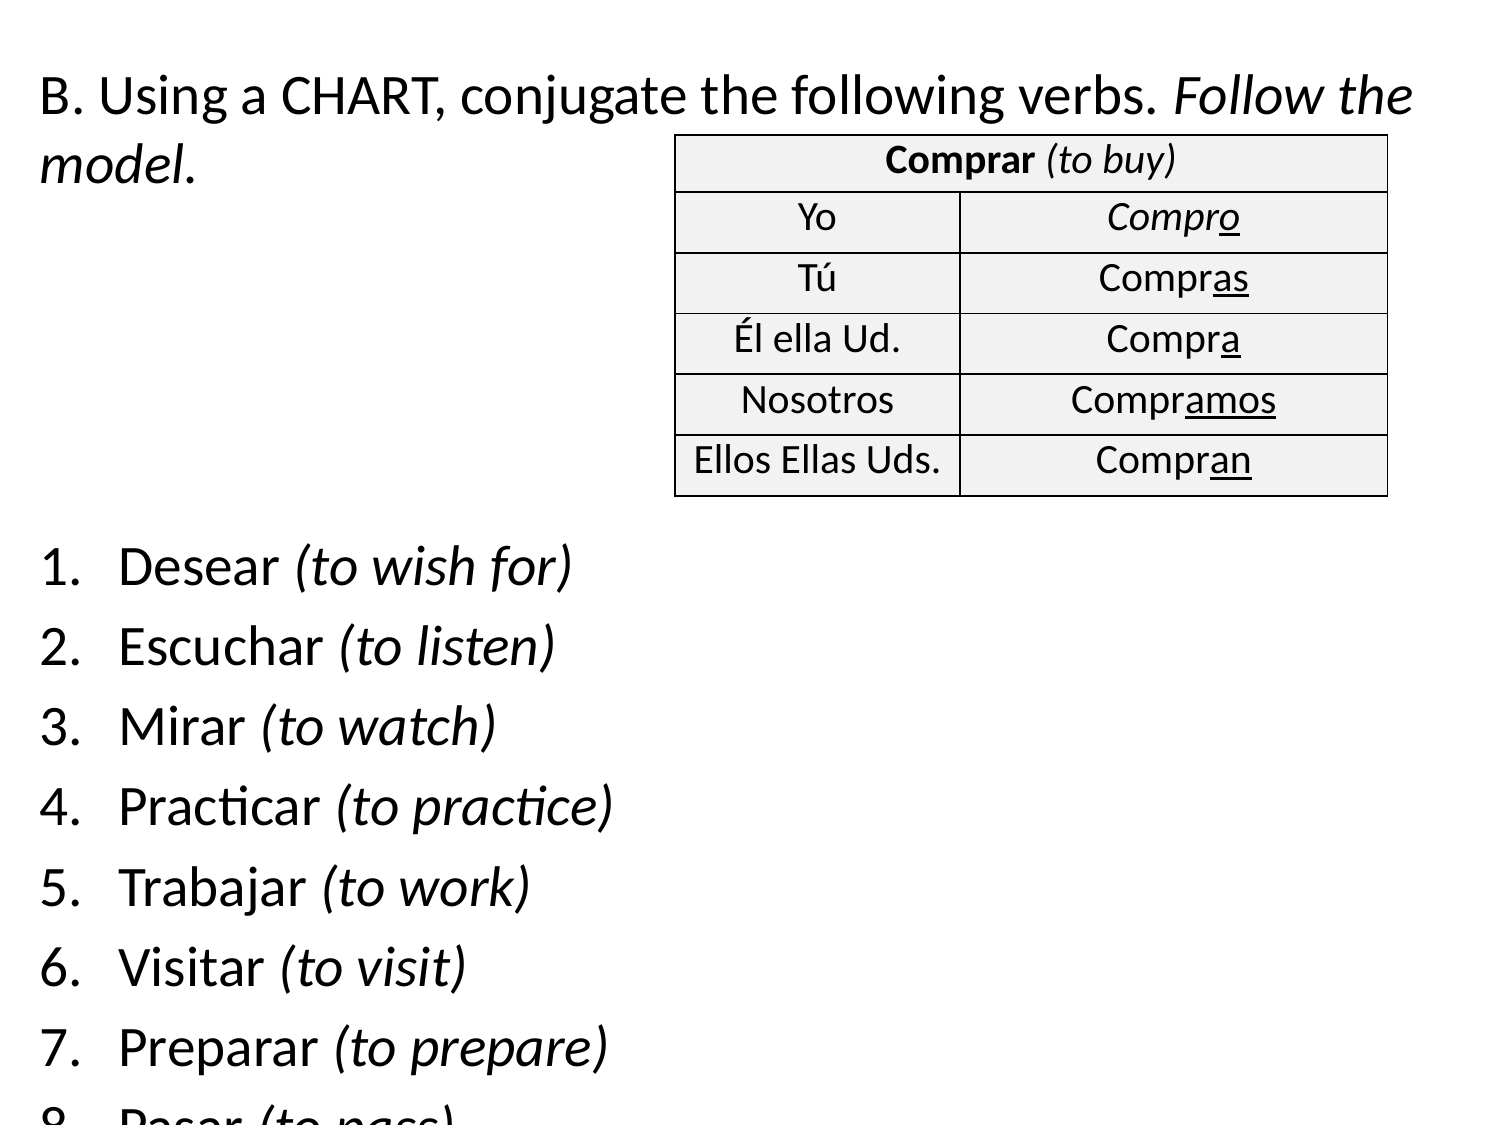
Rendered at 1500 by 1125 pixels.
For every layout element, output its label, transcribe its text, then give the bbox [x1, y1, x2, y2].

table_cell Yo [676, 193, 959, 252]
table_cell Compra [961, 314, 1387, 373]
table_cell Él ella Ud. [676, 314, 959, 373]
list B. Using a CHART, conjugate the following verbs. Follow the model. Desear (to wish for) Escuchar (to listen) Mirar (to watch) Practicar (to practice) Trabajar (to work) Visitar (to visit) Preparar (to prepare) Pasar (to pass) [24, 50, 1475, 1125]
table_cell Compras [961, 254, 1387, 313]
table_cell Tú [676, 254, 959, 313]
table_cell Nosotros [676, 375, 959, 434]
table_header Comprar (to buy) [676, 136, 1387, 191]
table_cell Ellos Ellas Uds. [676, 436, 959, 495]
table_cell Compramos [961, 375, 1387, 434]
table_cell Compro [961, 193, 1387, 252]
table_cell Compran [961, 436, 1387, 495]
